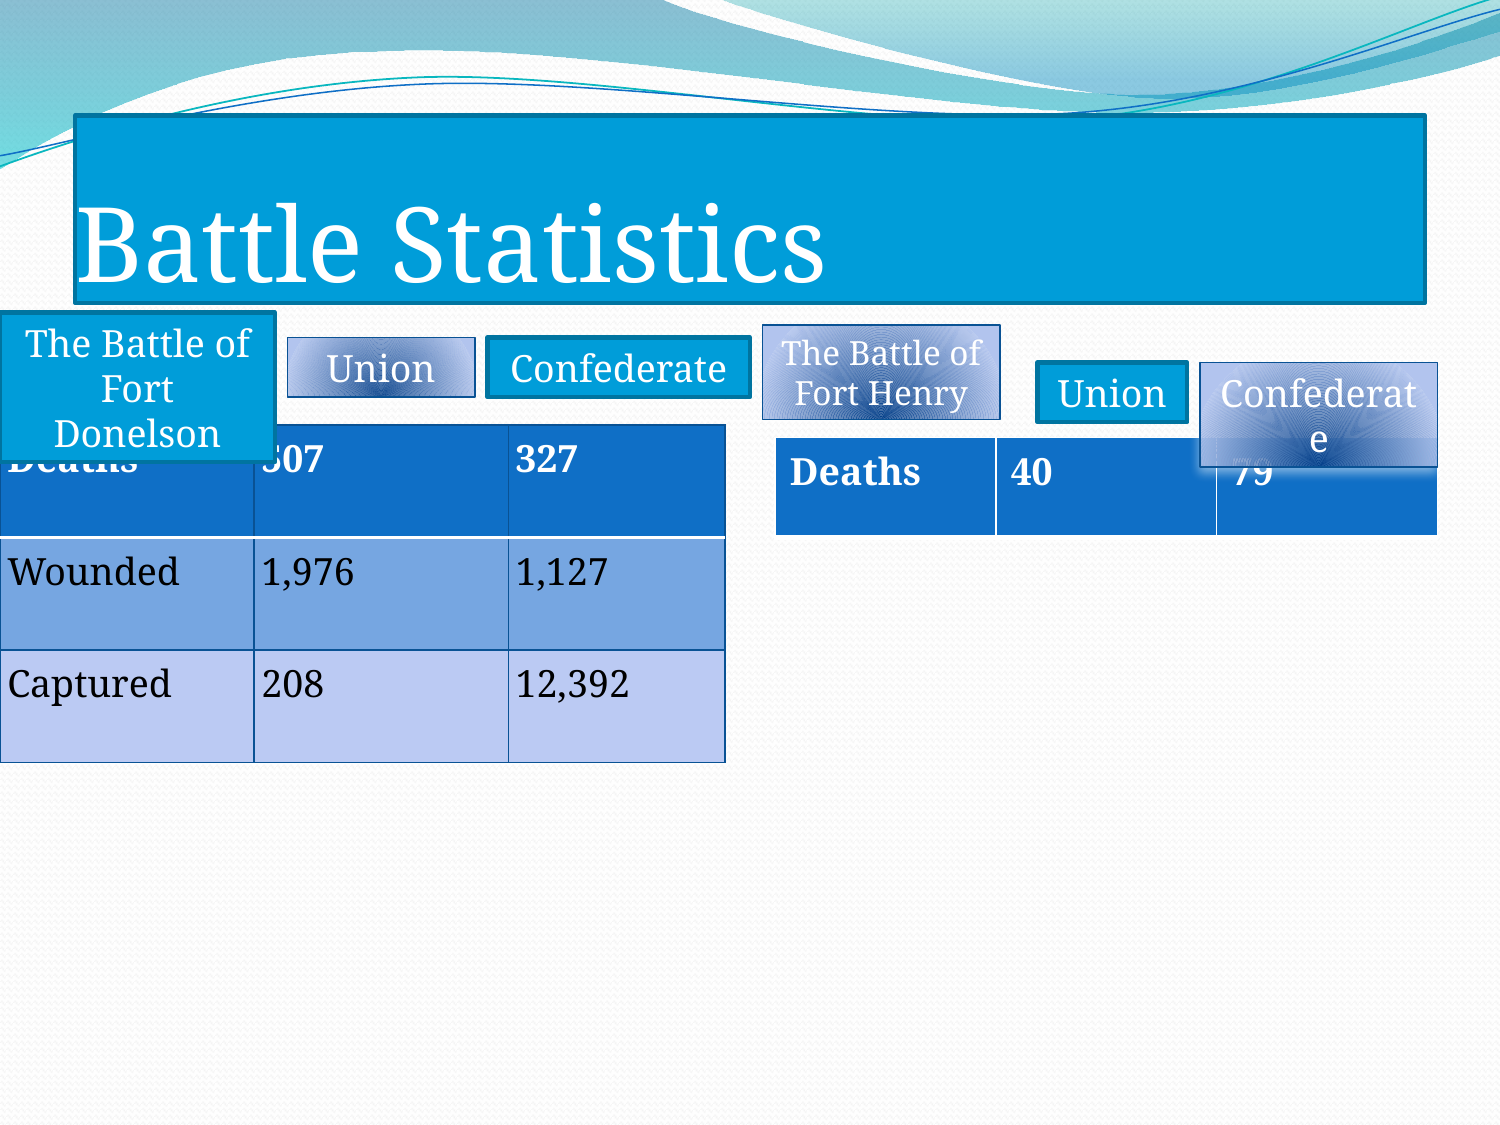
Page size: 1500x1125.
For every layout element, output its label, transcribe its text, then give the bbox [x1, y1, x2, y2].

table_cell Captured [1, 651, 253, 762]
table_cell Wounded [1, 539, 253, 649]
text_box Confederate [485, 335, 752, 399]
text_box Confederate [1199, 362, 1438, 468]
table_cell 12,392 [509, 651, 724, 762]
title Battle Statistics [73, 113, 1427, 305]
table_cell 208 [255, 651, 508, 762]
table_header Deaths [1, 464, 253, 536]
table_header Deaths [776, 438, 995, 535]
table_cell 1,127 [509, 539, 724, 649]
text_box Union [1035, 360, 1189, 424]
table_header 79 [1217, 479, 1437, 535]
text_box The Battle of Fort Donelson [0, 310, 277, 464]
table_cell 1,976 [255, 539, 508, 649]
text_box Union [287, 337, 476, 398]
text_box The Battle of Fort Henry [762, 324, 1001, 420]
table_header 327 [509, 426, 724, 536]
table_header 40 [997, 438, 1216, 535]
table_header 507 [255, 426, 508, 536]
